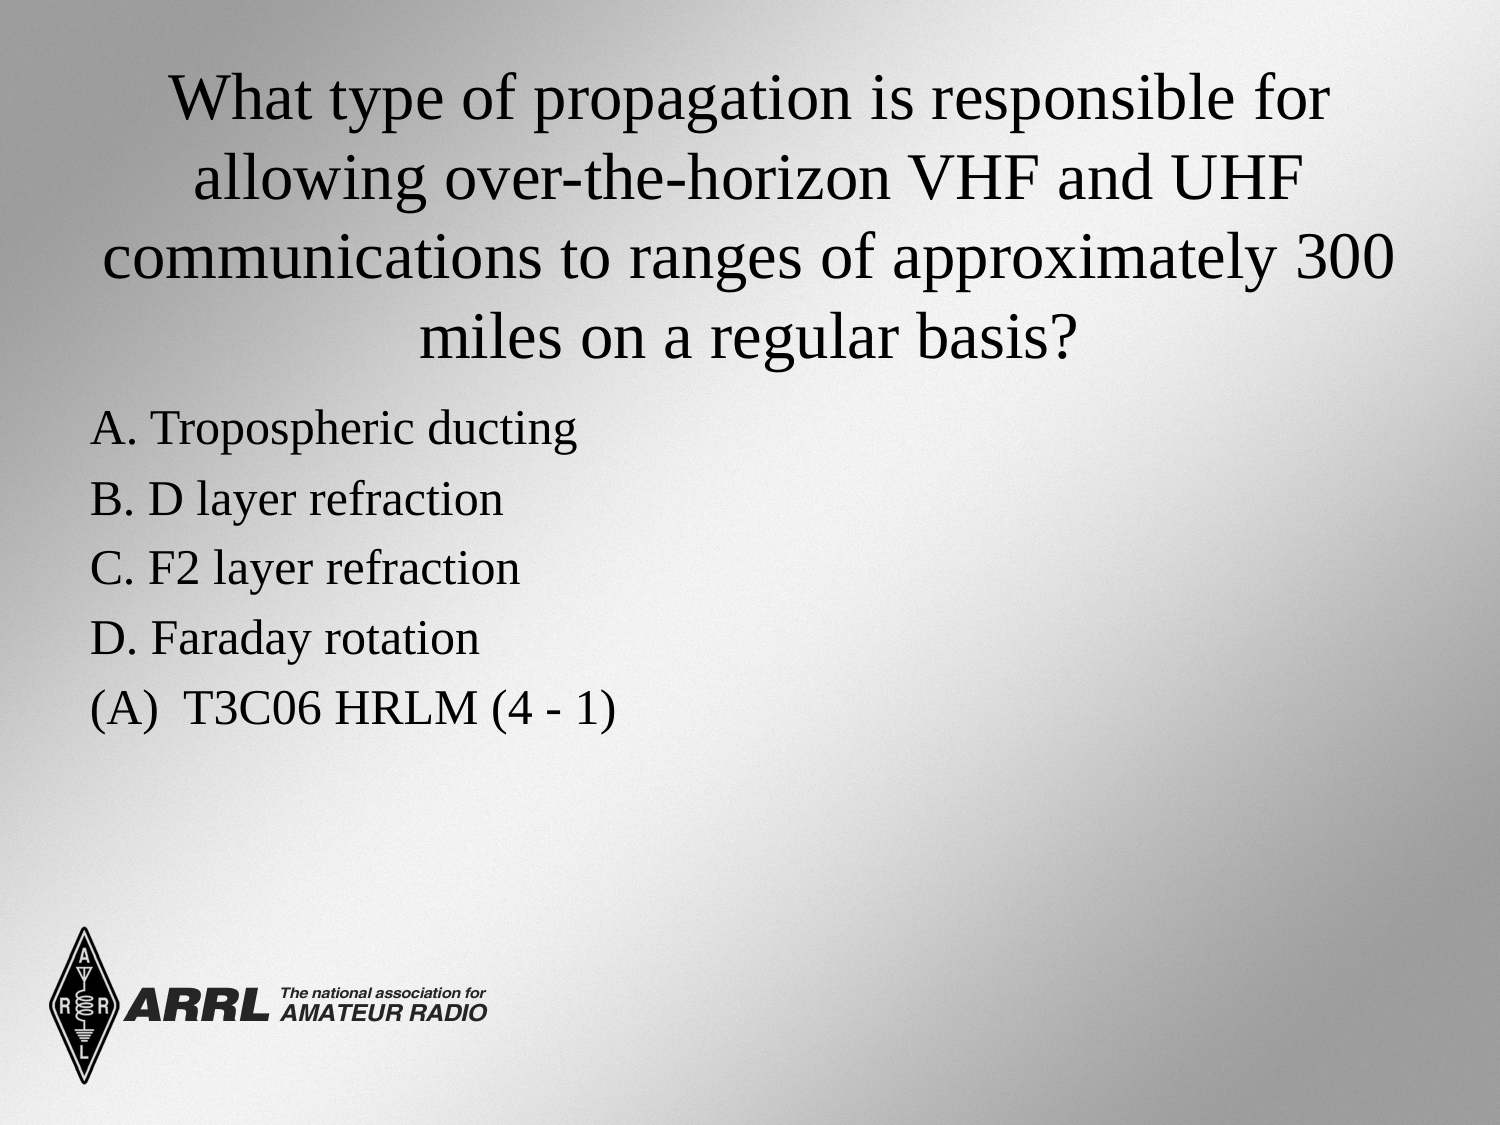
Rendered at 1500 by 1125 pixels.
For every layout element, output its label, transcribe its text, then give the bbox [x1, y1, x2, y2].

title What type of propagation is responsible for allowing over-the-horizon VHF and UHF communications to ranges of approximately 300 miles on a regular basis? [75, 45, 1425, 233]
picture [0, 0, 1500, 1125]
list A. Tropospheric ducting B. D layer refraction C. F2 layer refraction D. Faraday rotation (A) T3C06 HRLM (4 - 1) [75, 387, 1425, 1005]
